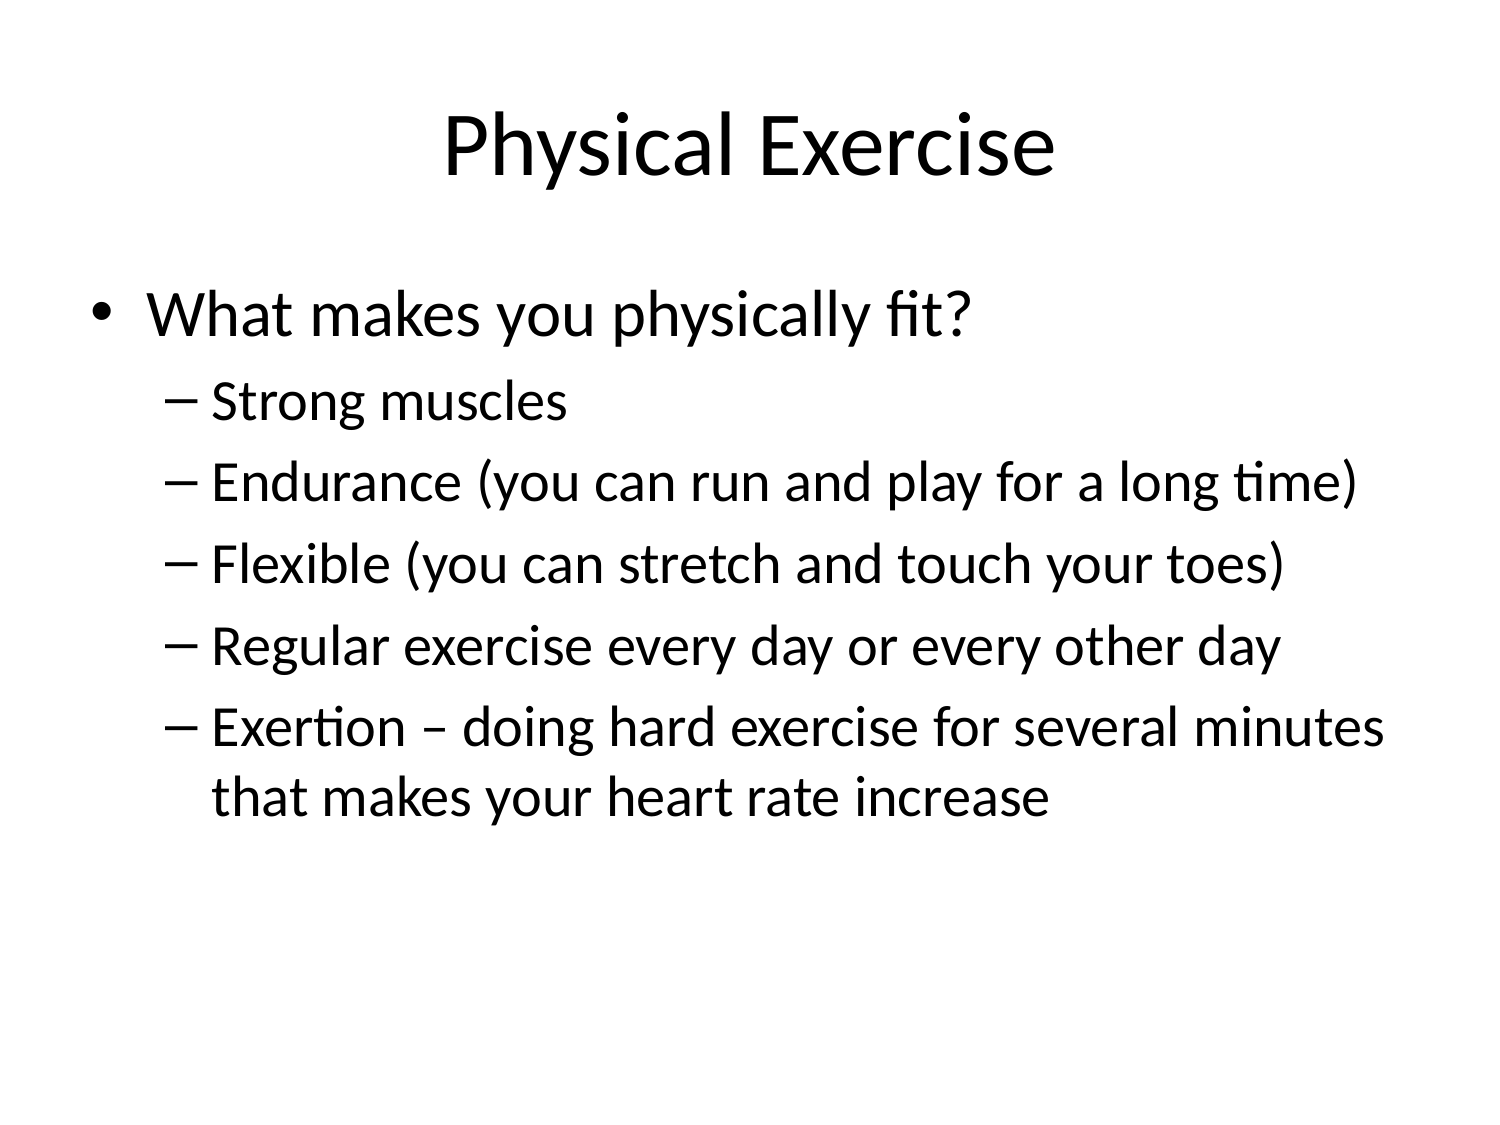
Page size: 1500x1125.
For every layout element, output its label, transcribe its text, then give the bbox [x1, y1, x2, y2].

title Physical Exercise [75, 45, 1425, 233]
list What makes you physically fit? Strong muscles Endurance (you can run and play for a long time) Flexible (you can stretch and touch your toes) Regular exercise every day or every other day Exertion – doing hard exercise for several minutes that makes your heart rate increase [75, 262, 1425, 1005]
